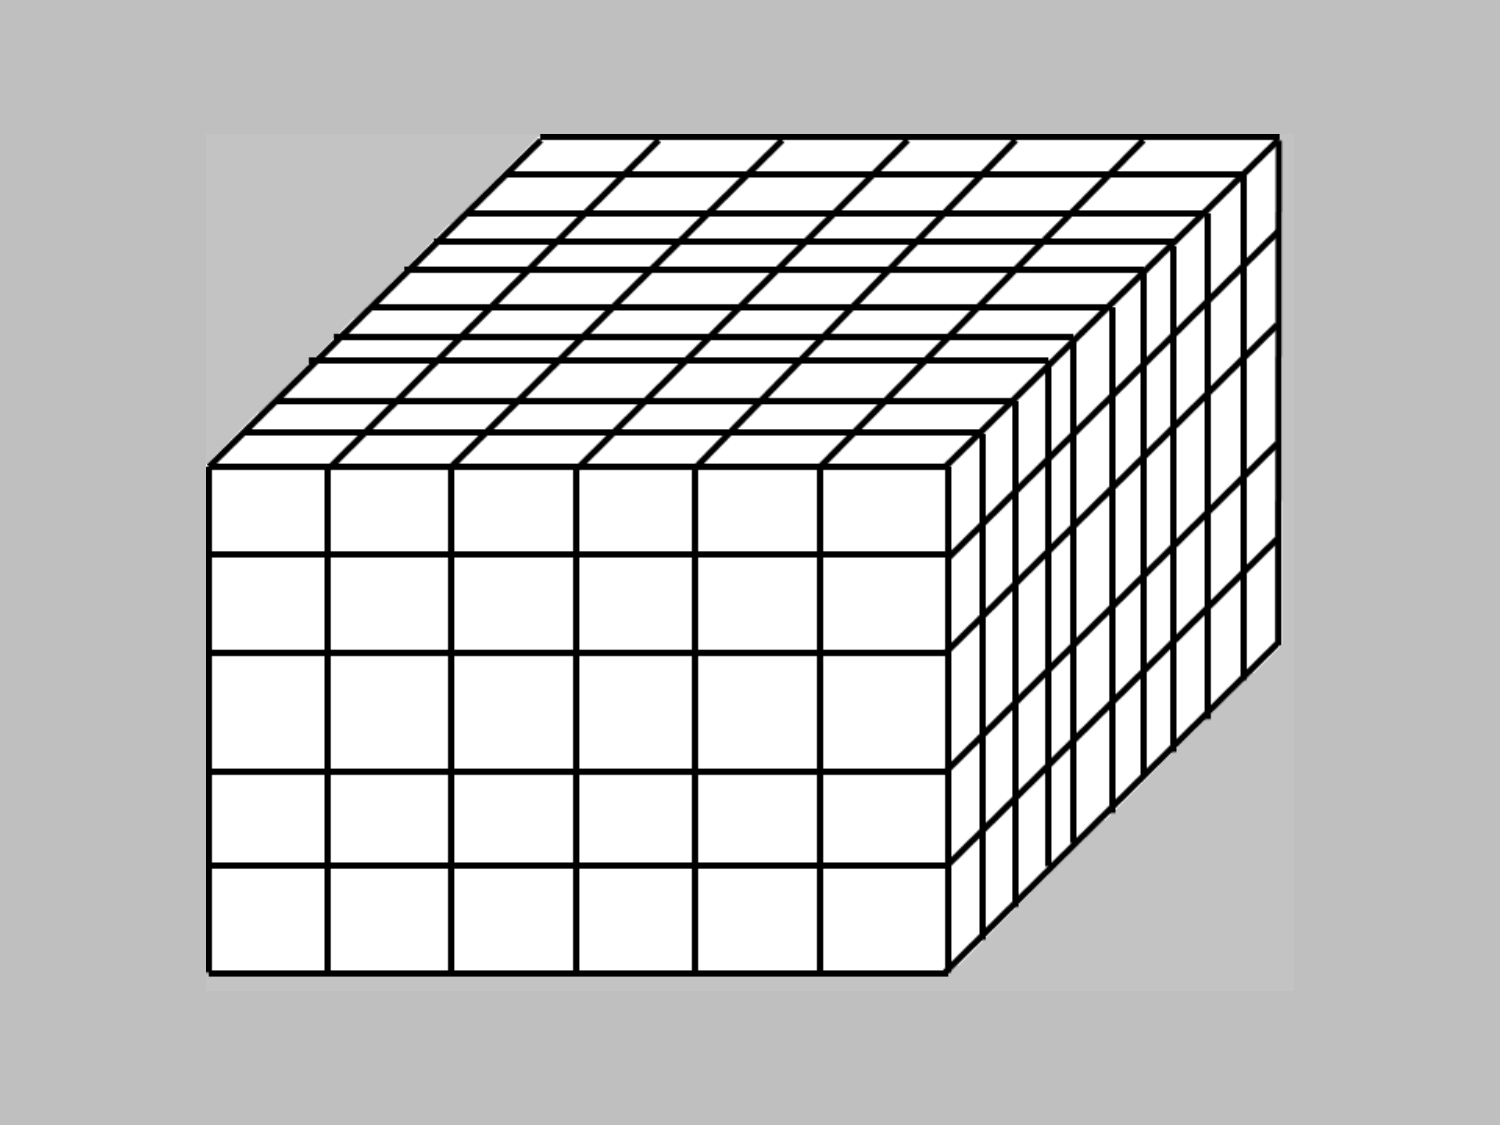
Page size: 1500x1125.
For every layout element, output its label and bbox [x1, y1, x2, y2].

picture [205, 134, 1294, 991]
